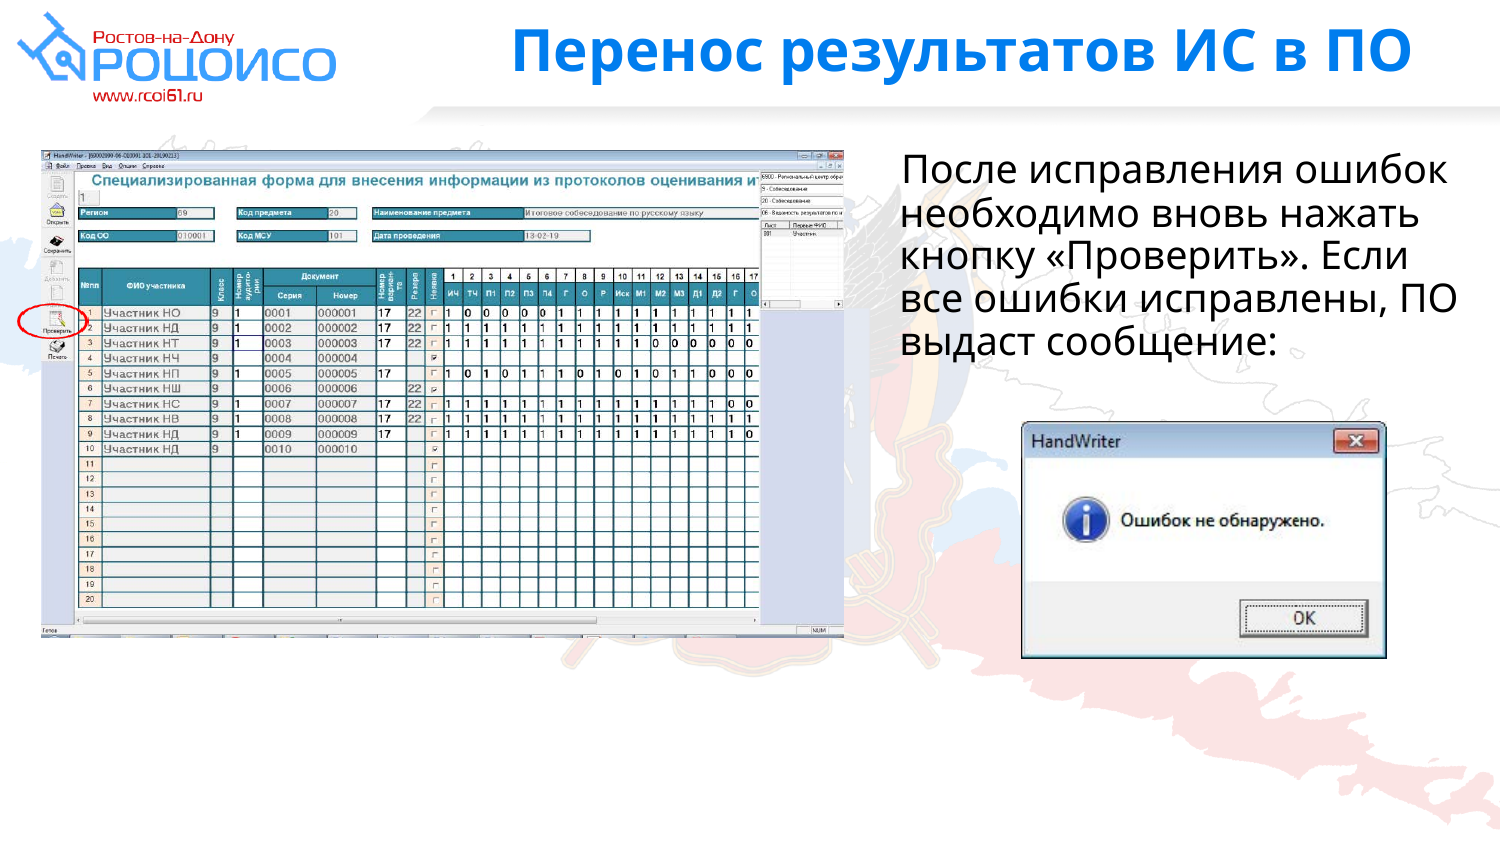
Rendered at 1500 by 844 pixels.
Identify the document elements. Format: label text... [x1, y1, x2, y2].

picture [0, 0, 1500, 844]
list После исправления ошибок необходимо вновь нажать кнопку «Проверить». Если все ошибки исправлены, ПО выдаст сообщение: [855, 138, 1483, 712]
title Перенос результатов ИС в ПО [135, 0, 1430, 107]
